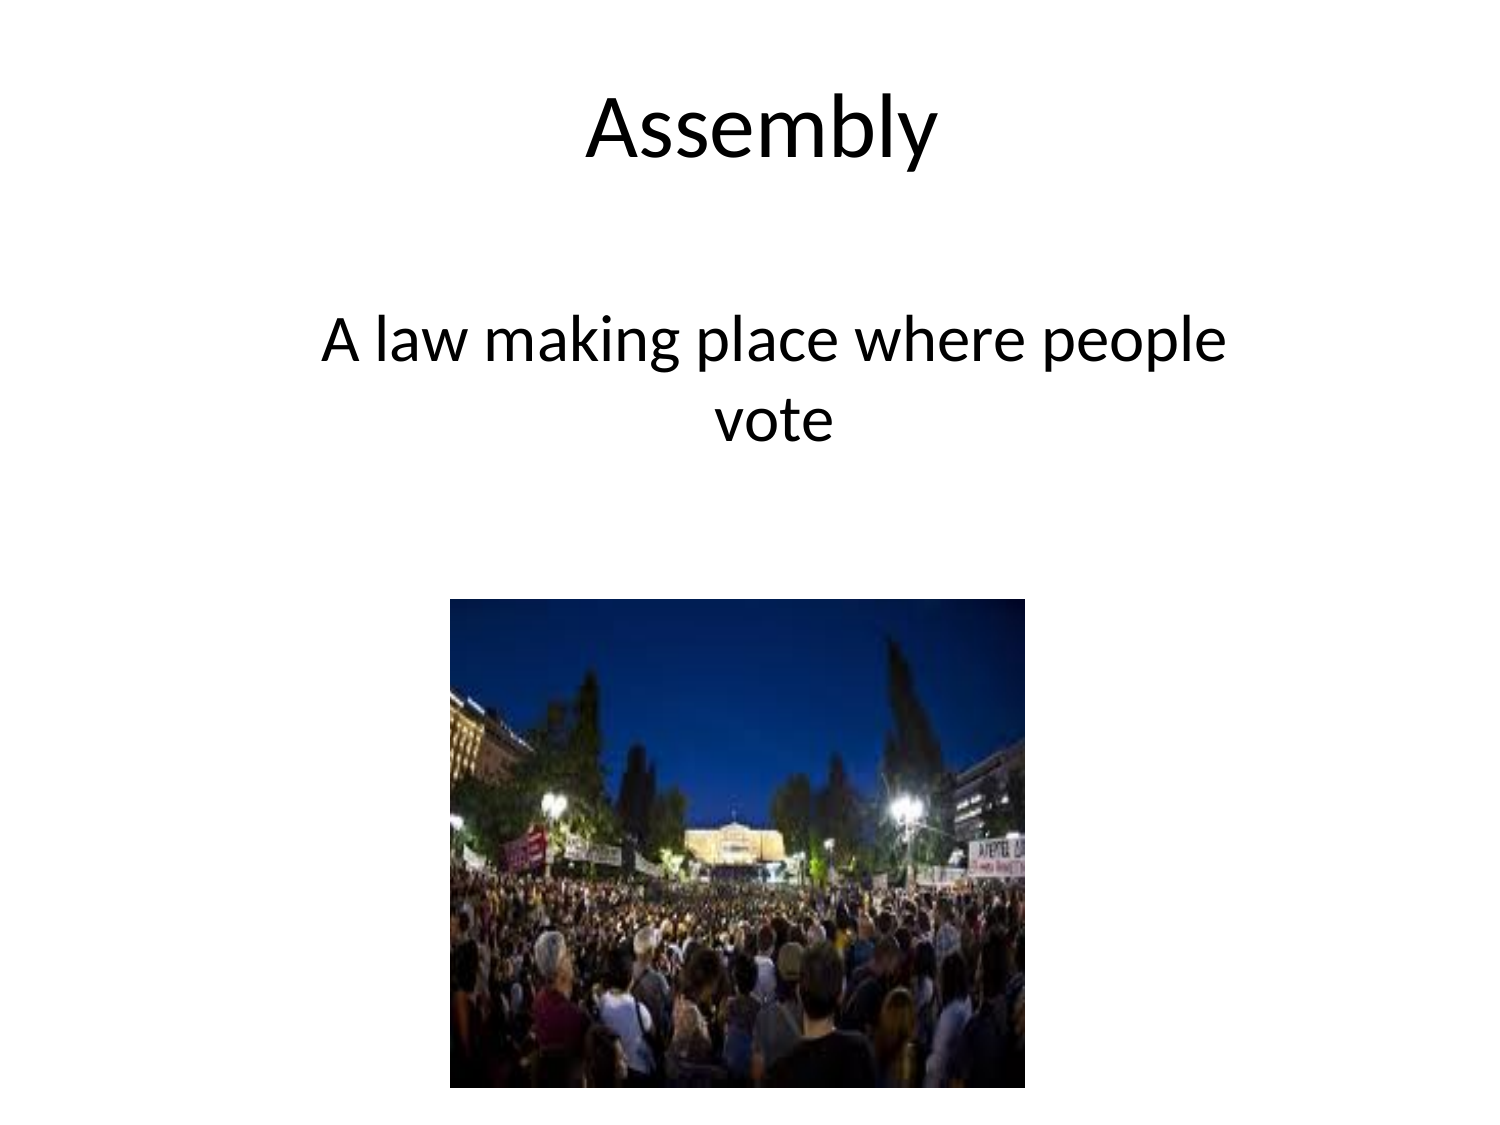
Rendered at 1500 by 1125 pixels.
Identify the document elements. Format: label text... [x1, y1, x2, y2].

picture [449, 599, 1026, 1088]
title Assembly [124, 0, 1401, 242]
subtitle A law making place where people vote [249, 287, 1301, 576]
